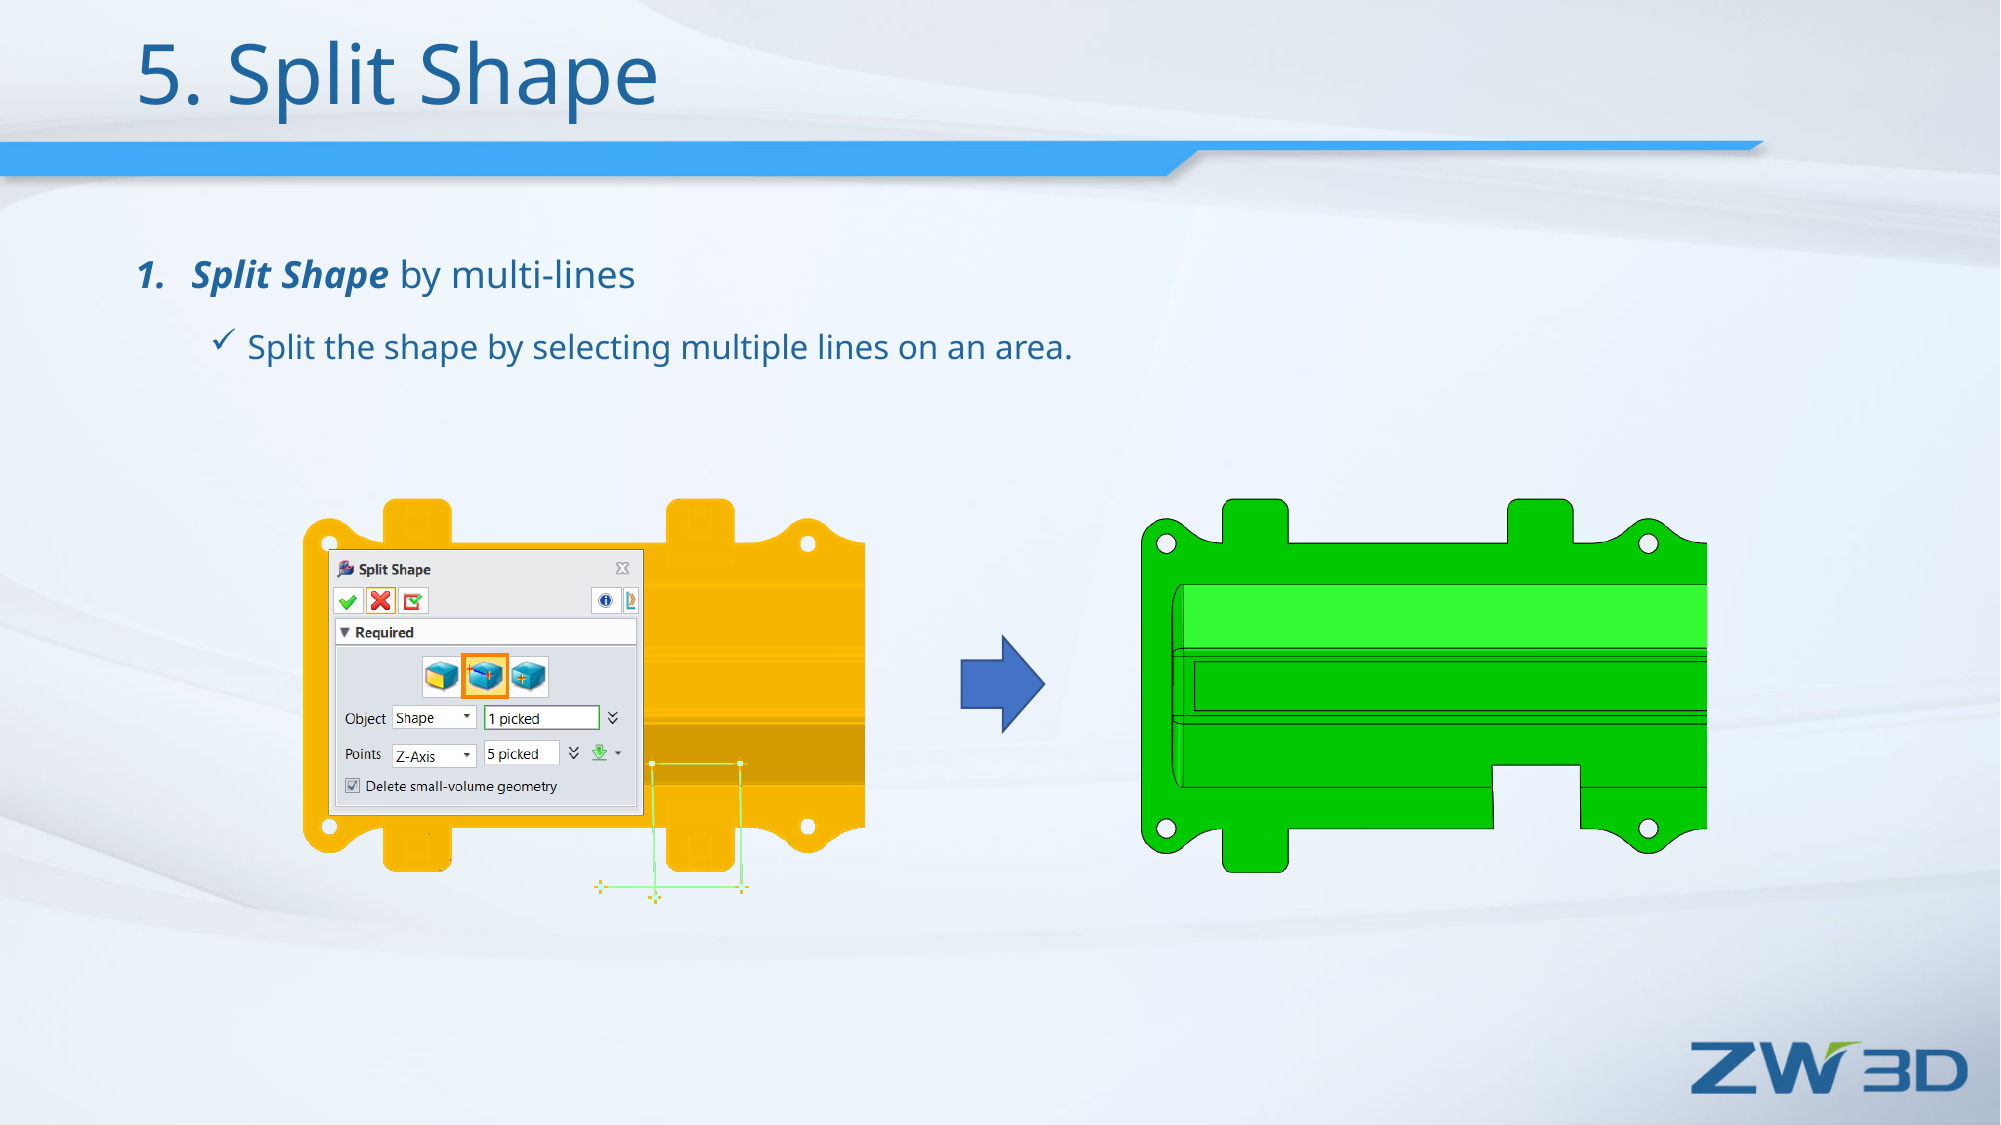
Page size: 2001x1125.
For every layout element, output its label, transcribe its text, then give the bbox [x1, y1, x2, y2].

picture [0, 0, 2001, 1125]
text_box [960, 634, 1046, 735]
title 5. Split Shape [120, 20, 1961, 135]
list Split Shape by multi-lines Split the shape by selecting multiple lines on an area. [120, 221, 1786, 552]
